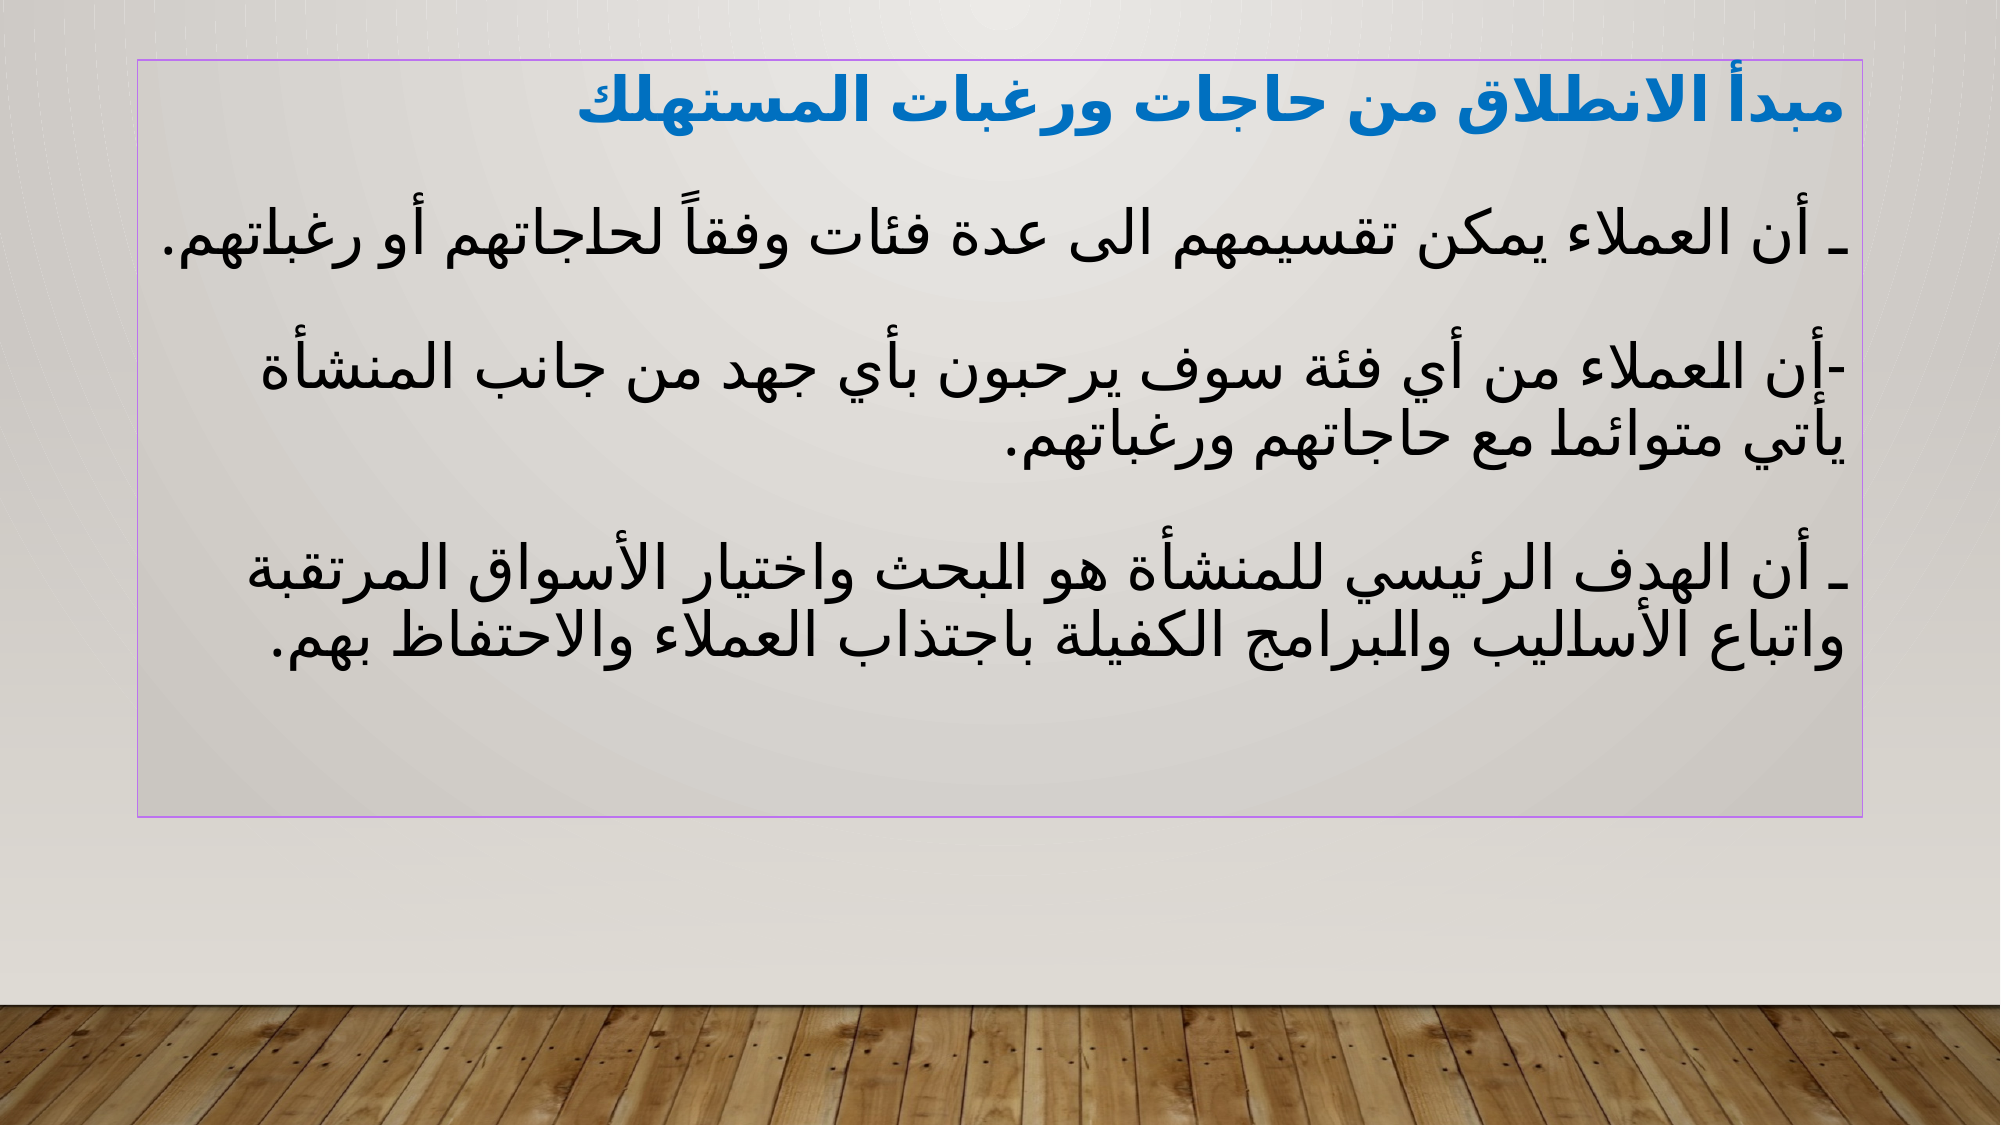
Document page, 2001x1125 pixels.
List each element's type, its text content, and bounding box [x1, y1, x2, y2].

picture [0, 1005, 2000, 1125]
title مبدأ الانطلاق من حاجات ورغبات المستهلك ـ أن العملاء يمكن تقسيمهم الى عدة فئات وفقاً لحاجاتهم أو رغباتهم. -أن العملاء من أي فئة سوف يرحبون بأي جهد من جانب المنشأة يأتي متوائما مع حاجاتهم ورغباتهم. ـ أن الهدف الرئيسي للمنشأة هو البحث واختيار الأسواق المرتقبة واتباع الأساليب والبرامج الكفيلة باجتذاب العملاء والاحتفاظ بهم. [137, 59, 1863, 818]
